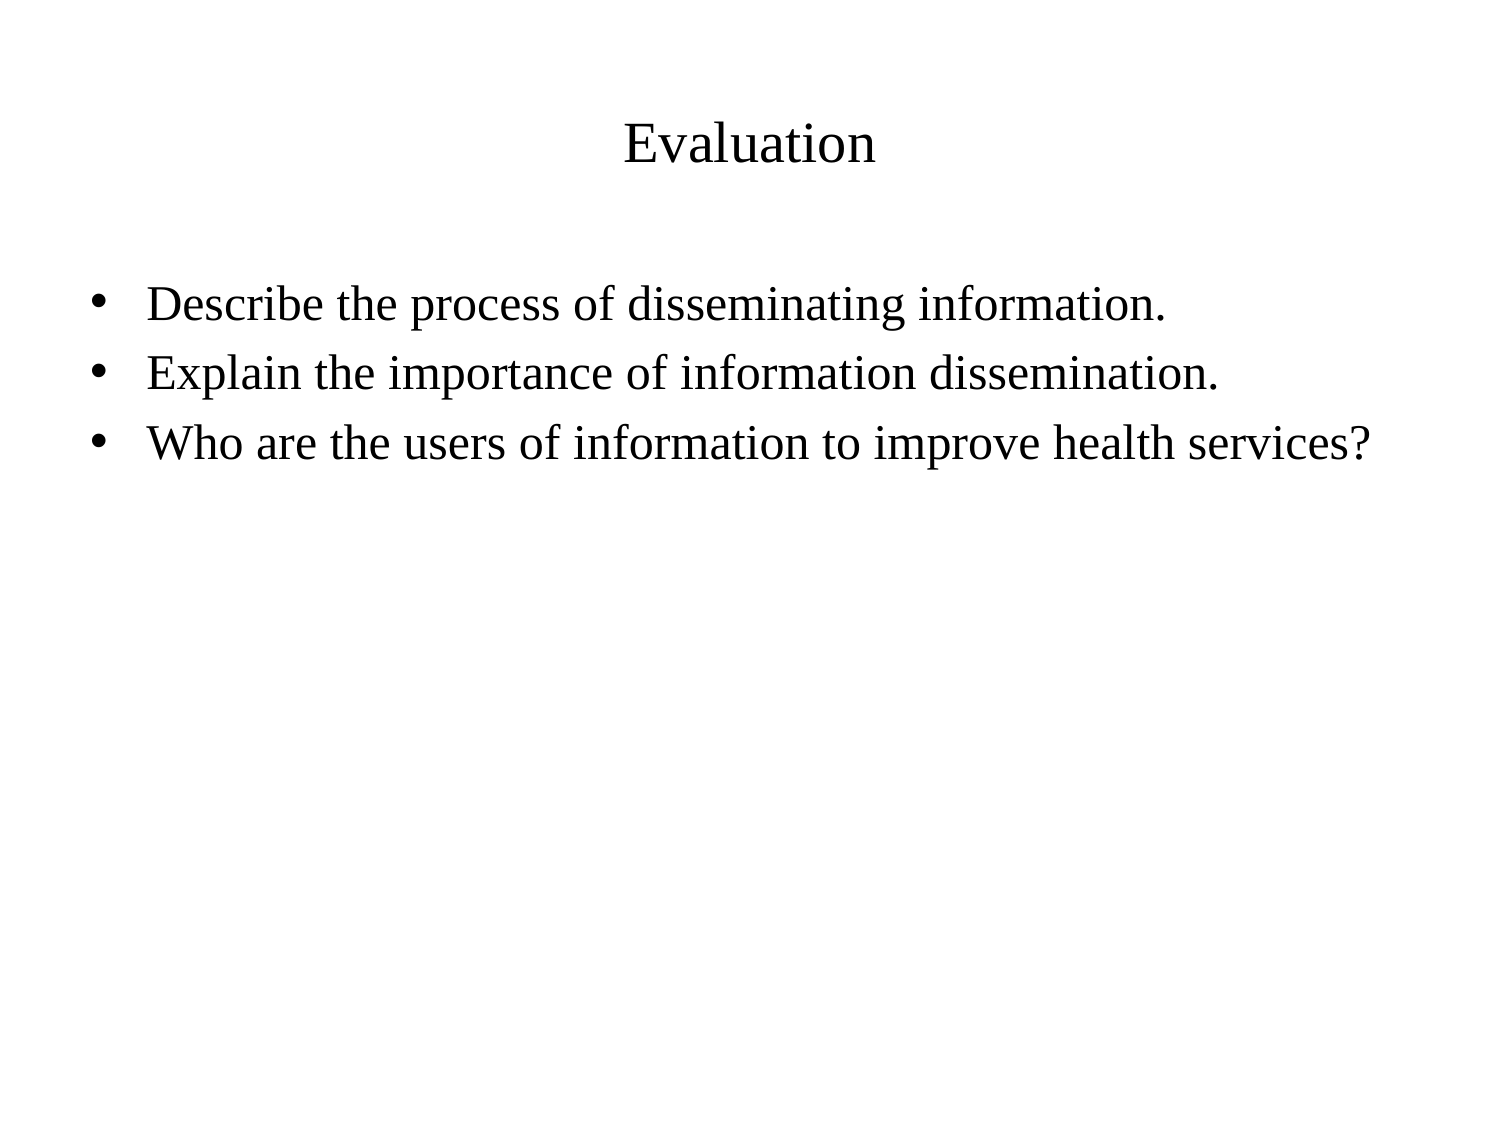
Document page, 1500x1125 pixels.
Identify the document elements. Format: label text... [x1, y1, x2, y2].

list Describe the process of disseminating information. Explain the importance of information dissemination. Who are the users of information to improve health services? [75, 262, 1425, 1005]
title Evaluation [75, 45, 1425, 233]
